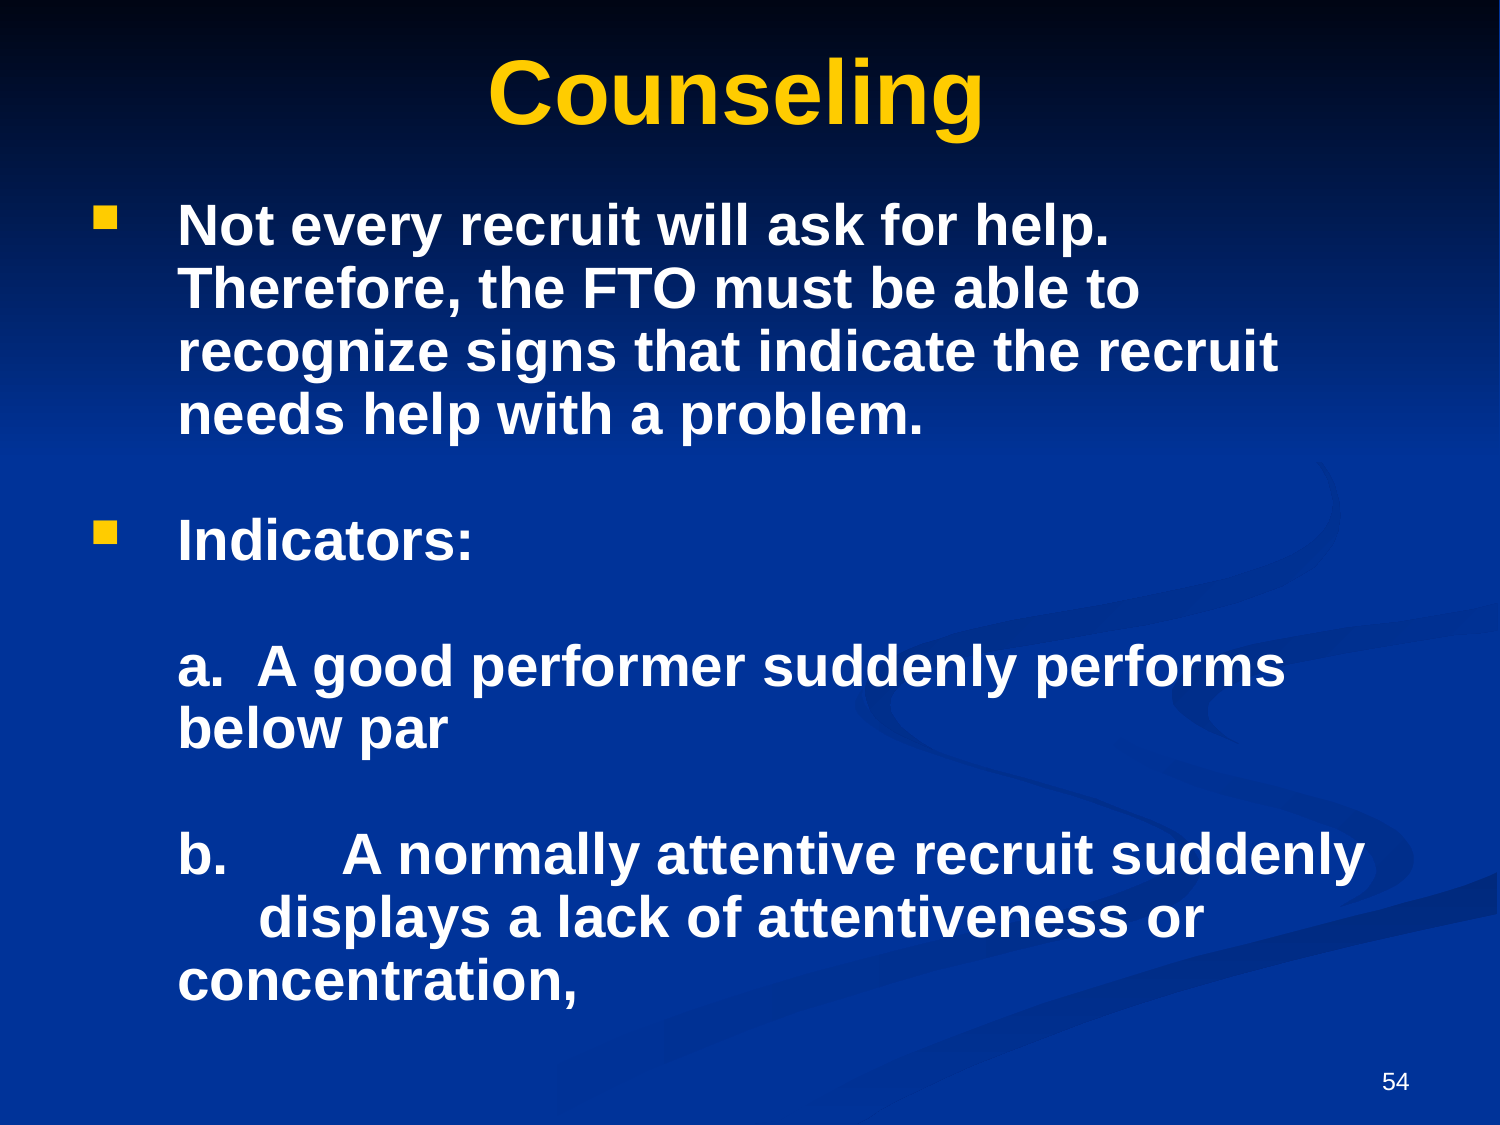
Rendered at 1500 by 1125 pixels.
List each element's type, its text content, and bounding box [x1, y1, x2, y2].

slide_number 54 [1074, 1038, 1426, 1104]
list Not every recruit will ask for help. Therefore, the FTO must be able to recognize signs that indicate the recruit needs help with a problem. Indicators: a. A good performer suddenly performs below par b. A normally attentive recruit suddenly displays a lack of attentiveness or concentration, [74, 187, 1426, 1038]
title Counseling [62, 0, 1413, 176]
